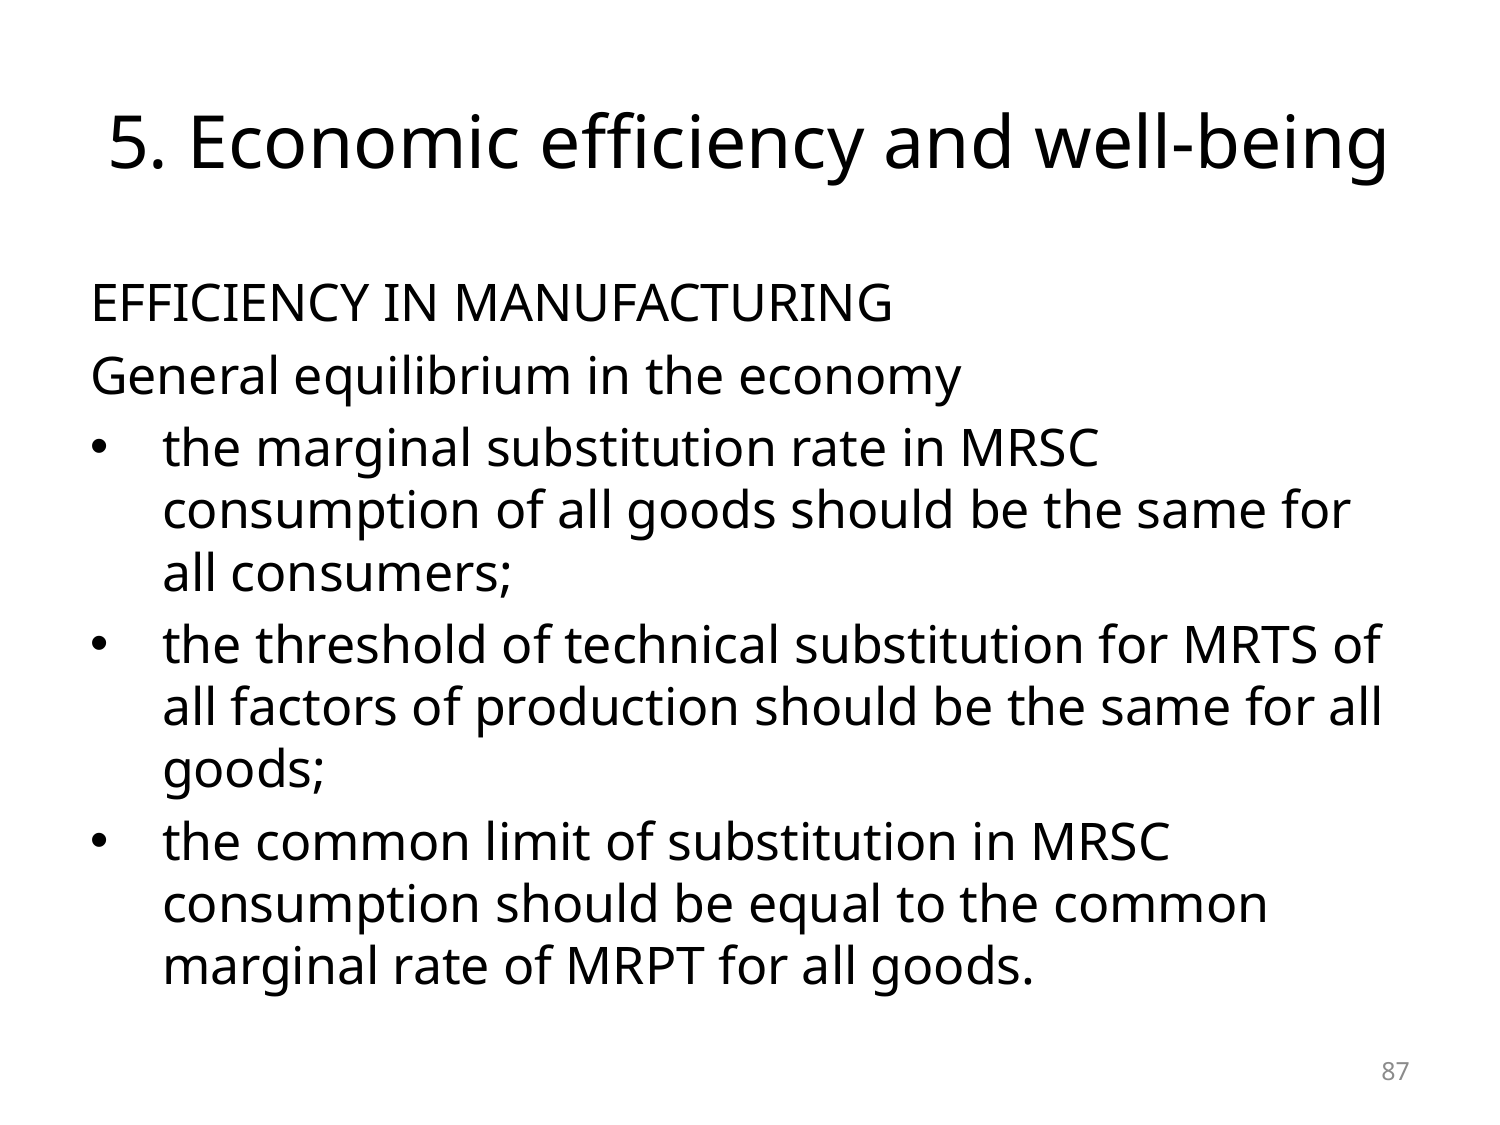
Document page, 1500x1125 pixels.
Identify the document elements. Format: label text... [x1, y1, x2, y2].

slide_number 87 [1074, 1042, 1425, 1103]
title 5. Economic efficiency and well-being [75, 45, 1425, 233]
list EFFICIENCY IN MANUFACTURING General equilibrium in the economy the marginal substitution rate in MRSC consumption of all goods should be the same for all consumers; the threshold of technical substitution for MRTS of all factors of production should be the same for all goods; the common limit of substitution in MRSC consumption should be equal to the common marginal rate of MRPT for all goods. [75, 262, 1425, 1005]
